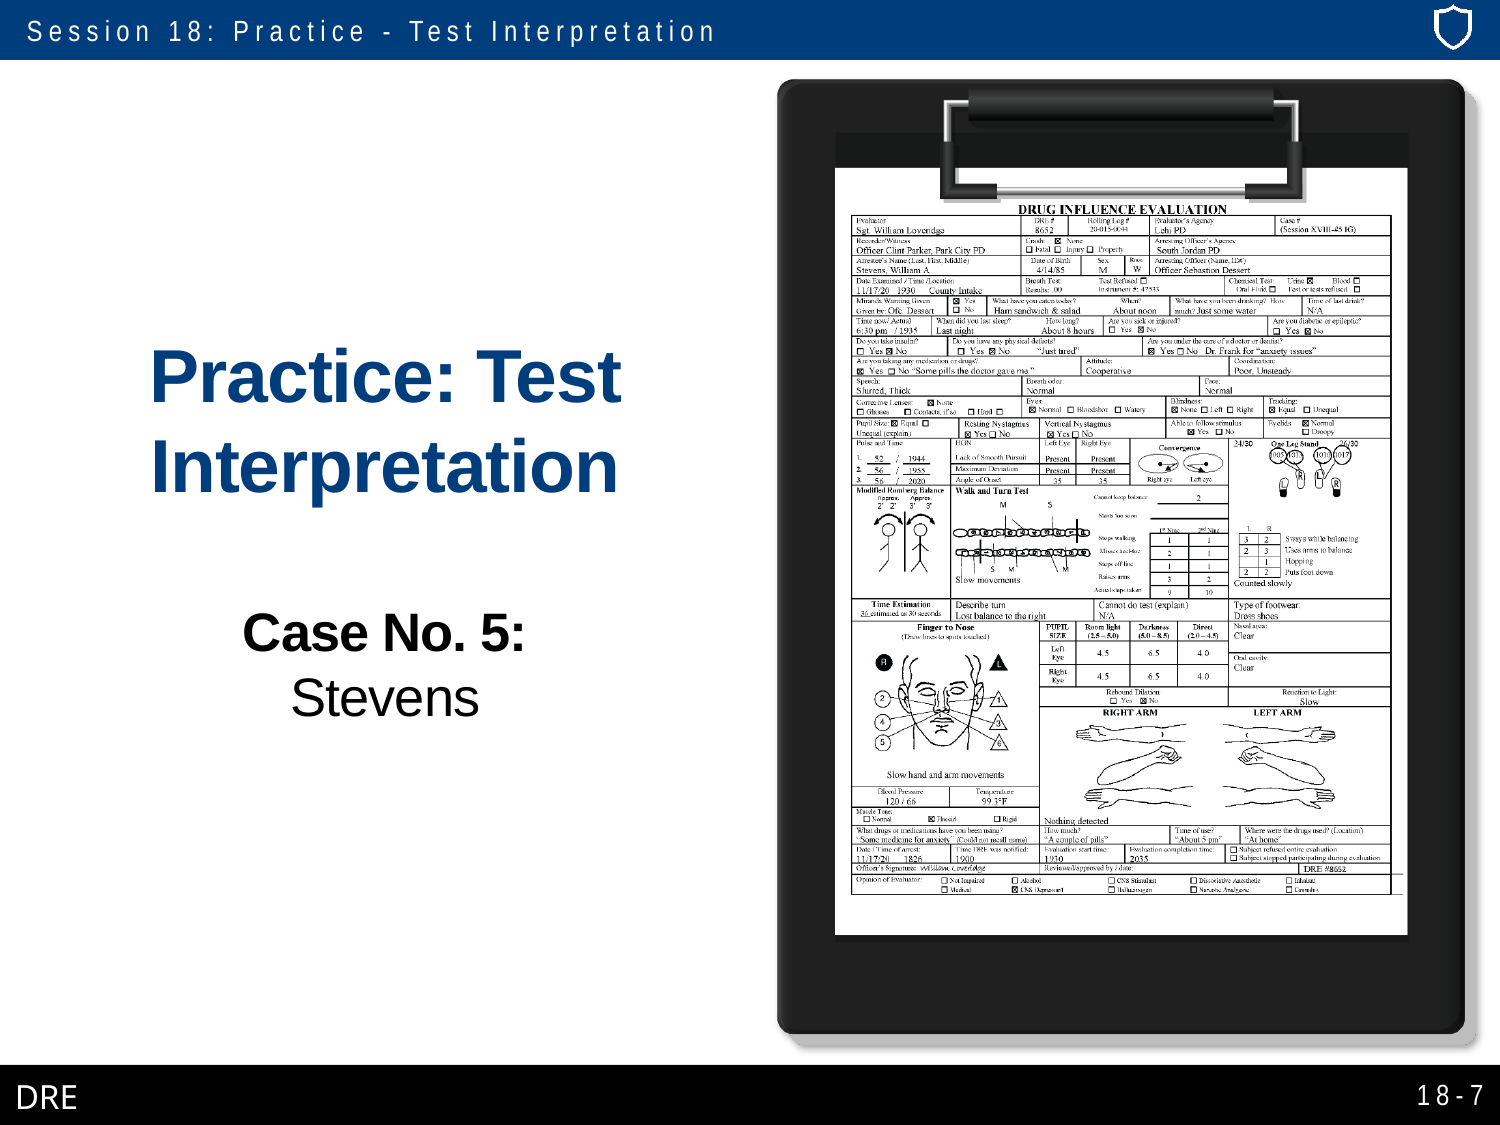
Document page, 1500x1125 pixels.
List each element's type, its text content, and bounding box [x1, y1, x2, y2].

picture [777, 79, 1477, 1046]
title Practice: Test Interpretation Case No. 5: Stevens [52, 252, 718, 802]
picture [1434, 4, 1472, 50]
slide_number 18-7 [1218, 1063, 1499, 1124]
